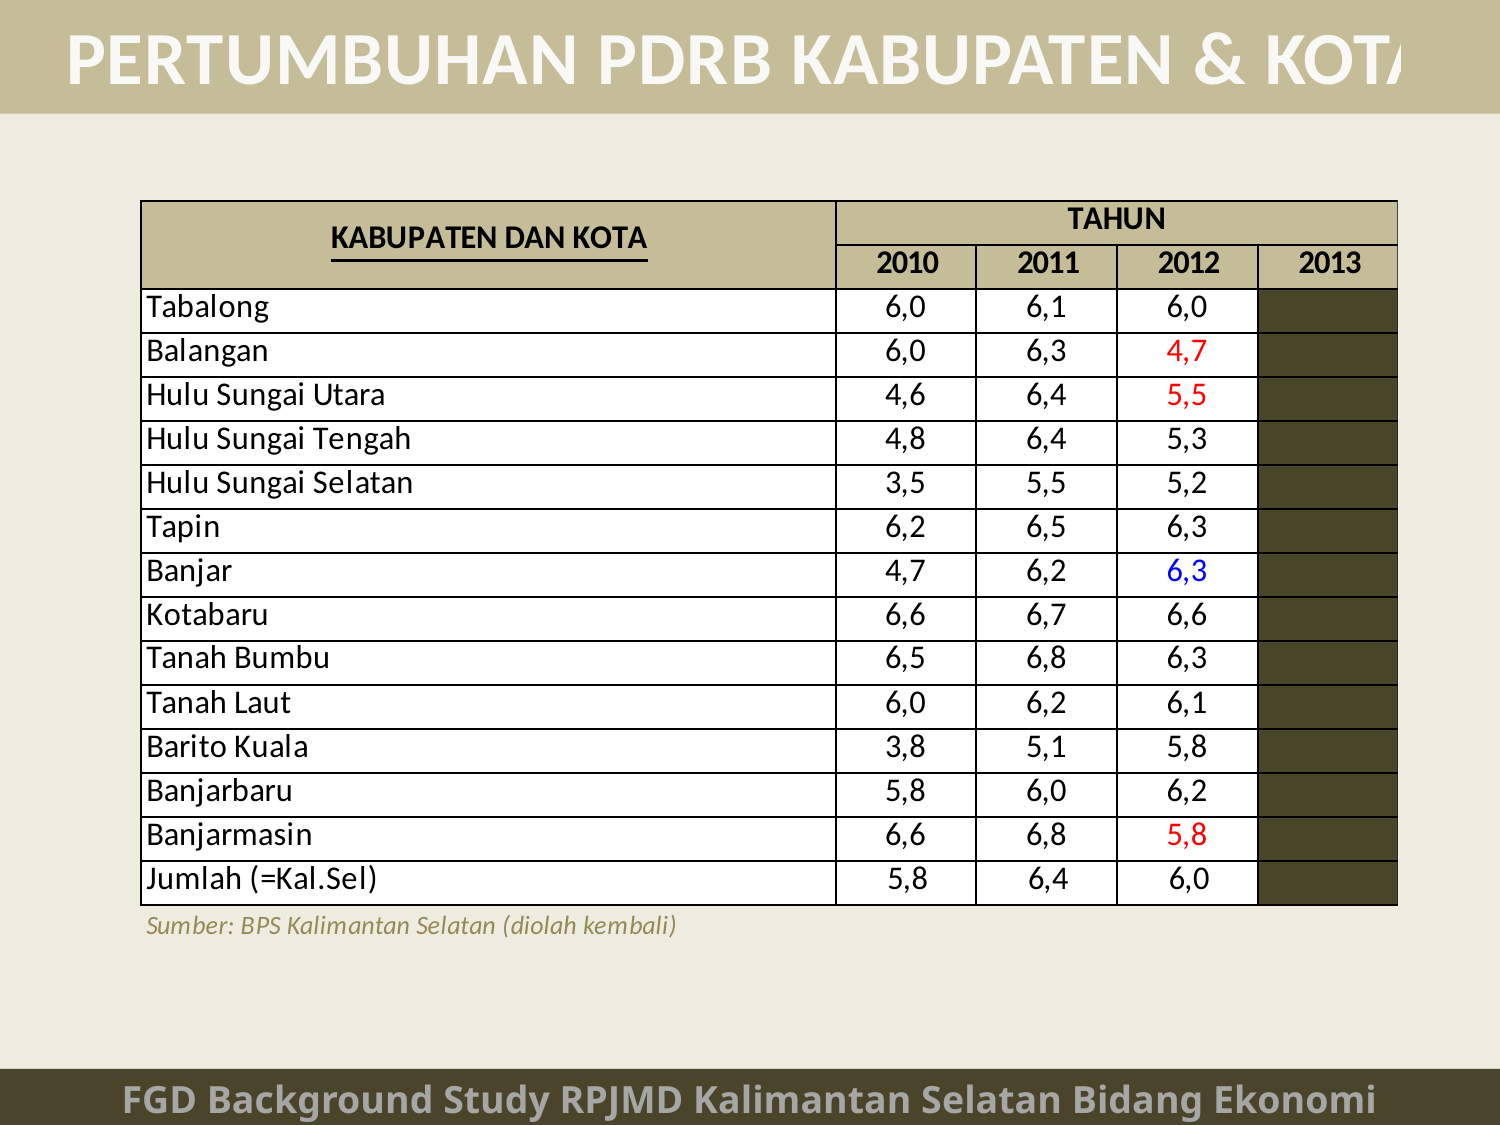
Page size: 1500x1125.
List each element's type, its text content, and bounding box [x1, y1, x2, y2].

text_box FGD Background Study RPJMD Kalimantan Selatan Bidang Ekonomi [0, 1068, 1500, 1125]
text_box PERTUMBUHAN PDRB KABUPATEN & KOTA [0, 0, 1500, 116]
picture [139, 199, 1401, 951]
